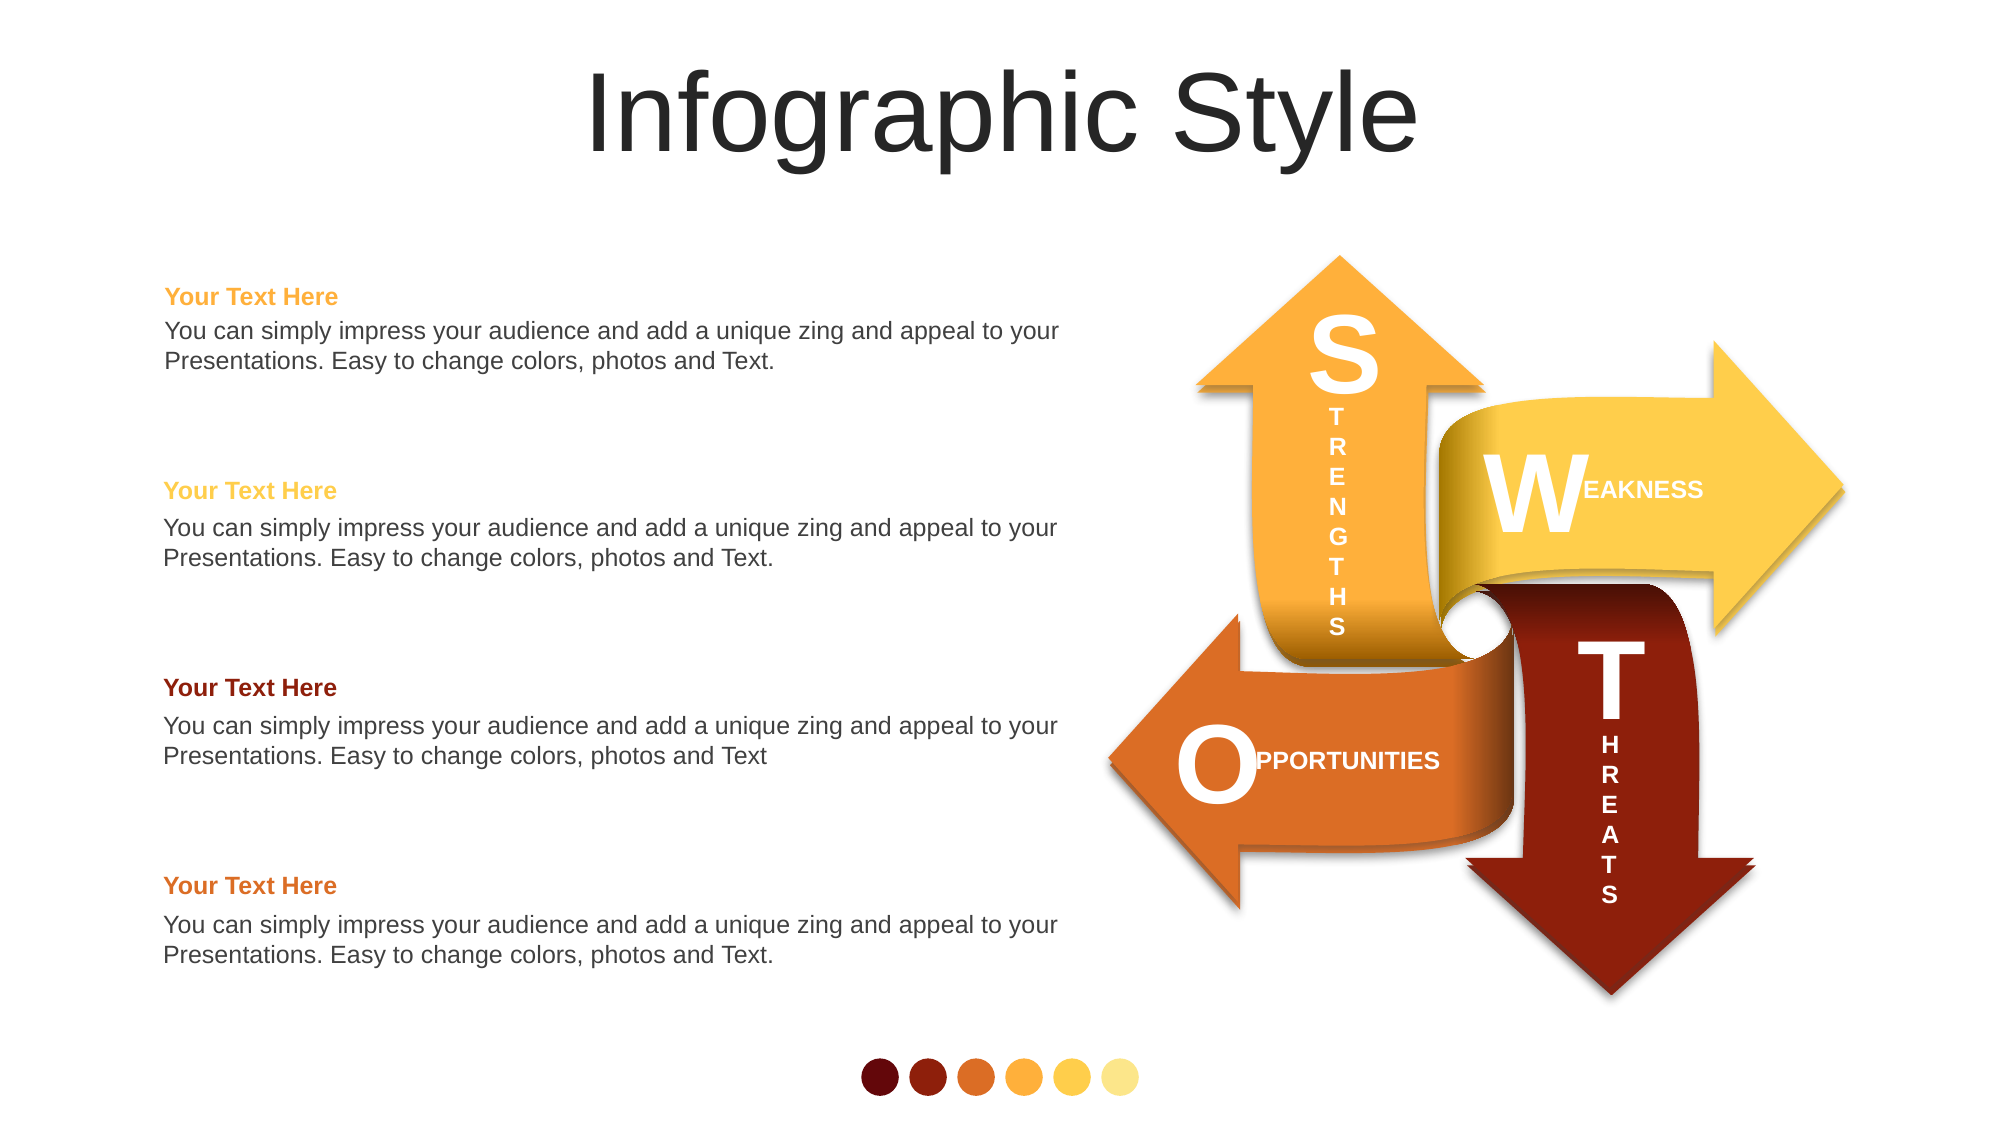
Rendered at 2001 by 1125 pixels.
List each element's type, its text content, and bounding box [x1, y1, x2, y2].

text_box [1159, 273, 1794, 919]
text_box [149, 273, 1079, 383]
list Infographic Style [53, 55, 1952, 175]
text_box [148, 467, 1079, 581]
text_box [1108, 254, 1846, 996]
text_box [148, 862, 1079, 978]
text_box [148, 664, 1079, 779]
